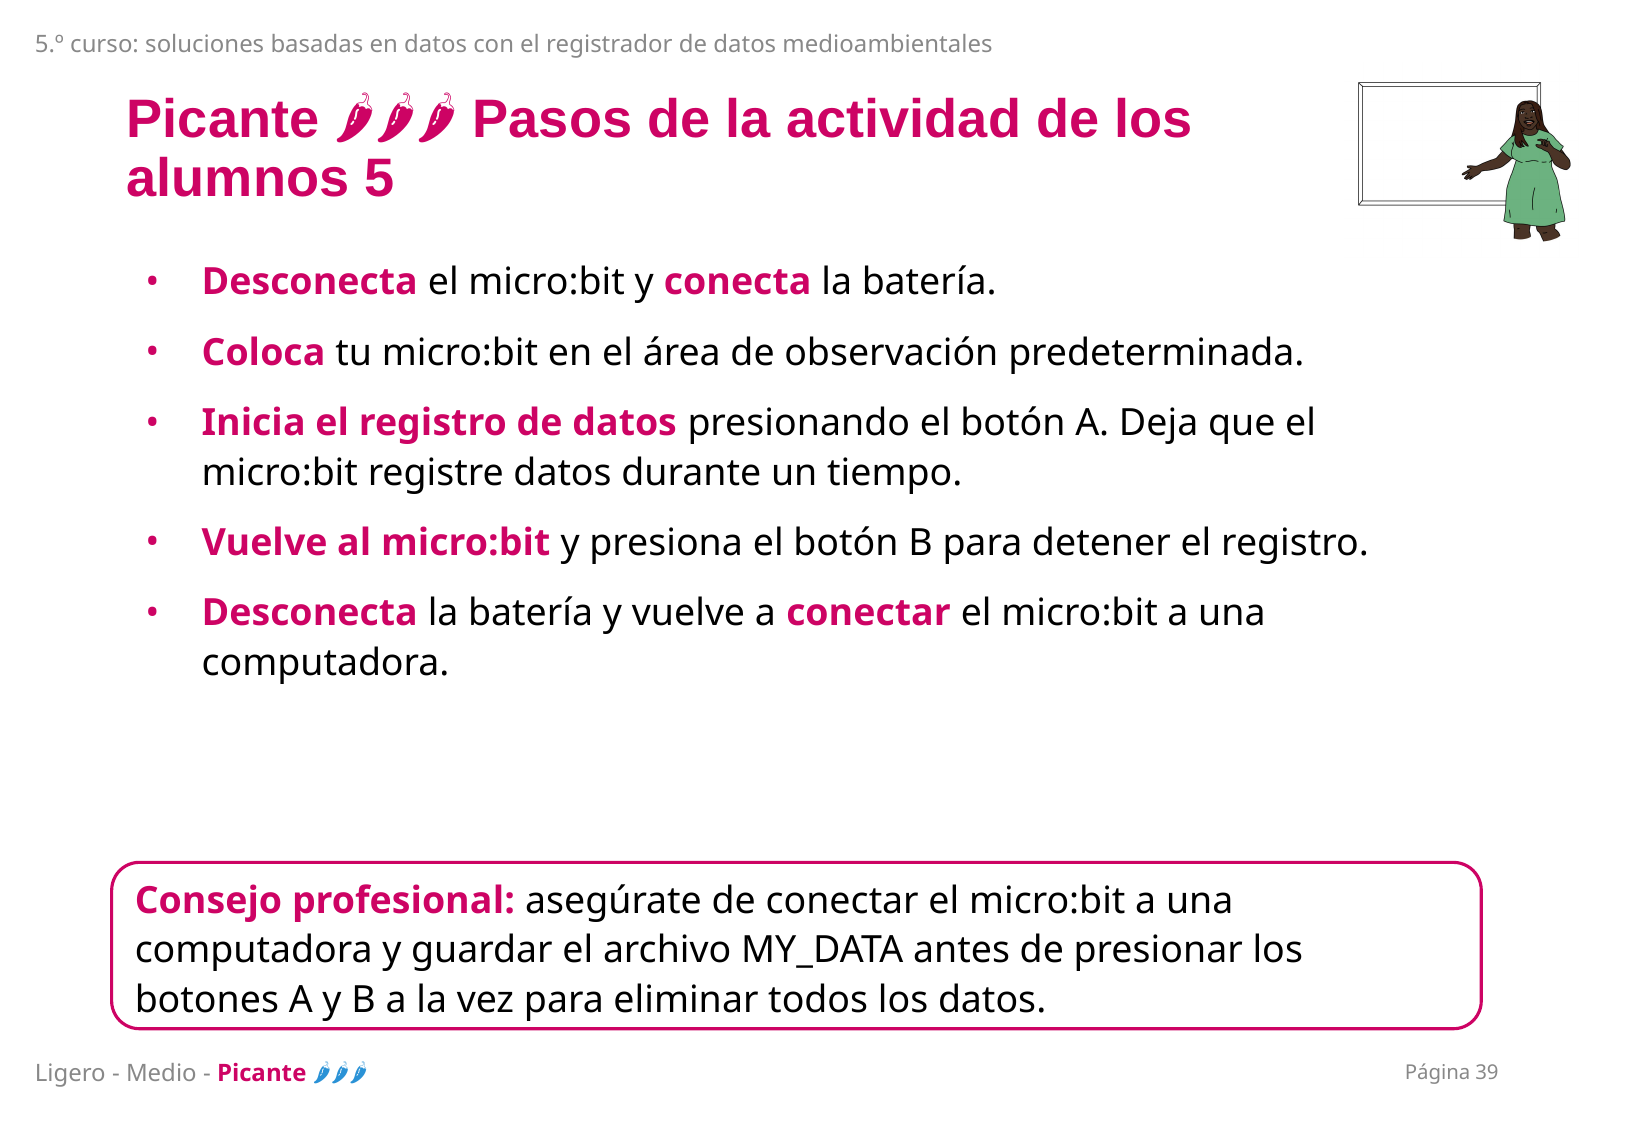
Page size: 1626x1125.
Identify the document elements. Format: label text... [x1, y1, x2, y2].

text_box Consejo profesional: asegúrate de conectar el micro:bit a una computadora y guardar el archivo MY_DATA antes de presionar los botones A y B a la vez para eliminar todos los datos. [111, 862, 1482, 1029]
title Picante 🌶️🌶️🌶️ Pasos de la actividad de los alumnos 5 [111, 74, 1338, 225]
text_box Ligero - Medio - Picante 🌶️🌶️🌶️ [19, 1042, 623, 1103]
picture [1343, 62, 1579, 258]
list Desconecta el micro:bit y conecta la batería. Coloca tu micro:bit en el área de observación predeterminada. Inicia el registro de datos presionando el botón A. Deja que el micro:bit registre datos durante un tiempo. Vuelve al micro:bit y presiona el botón B para detener el registro. Desconecta la batería y vuelve a conectar el micro:bit a una computadora. [111, 245, 1482, 884]
slide_number Página 39 [1147, 1042, 1514, 1103]
